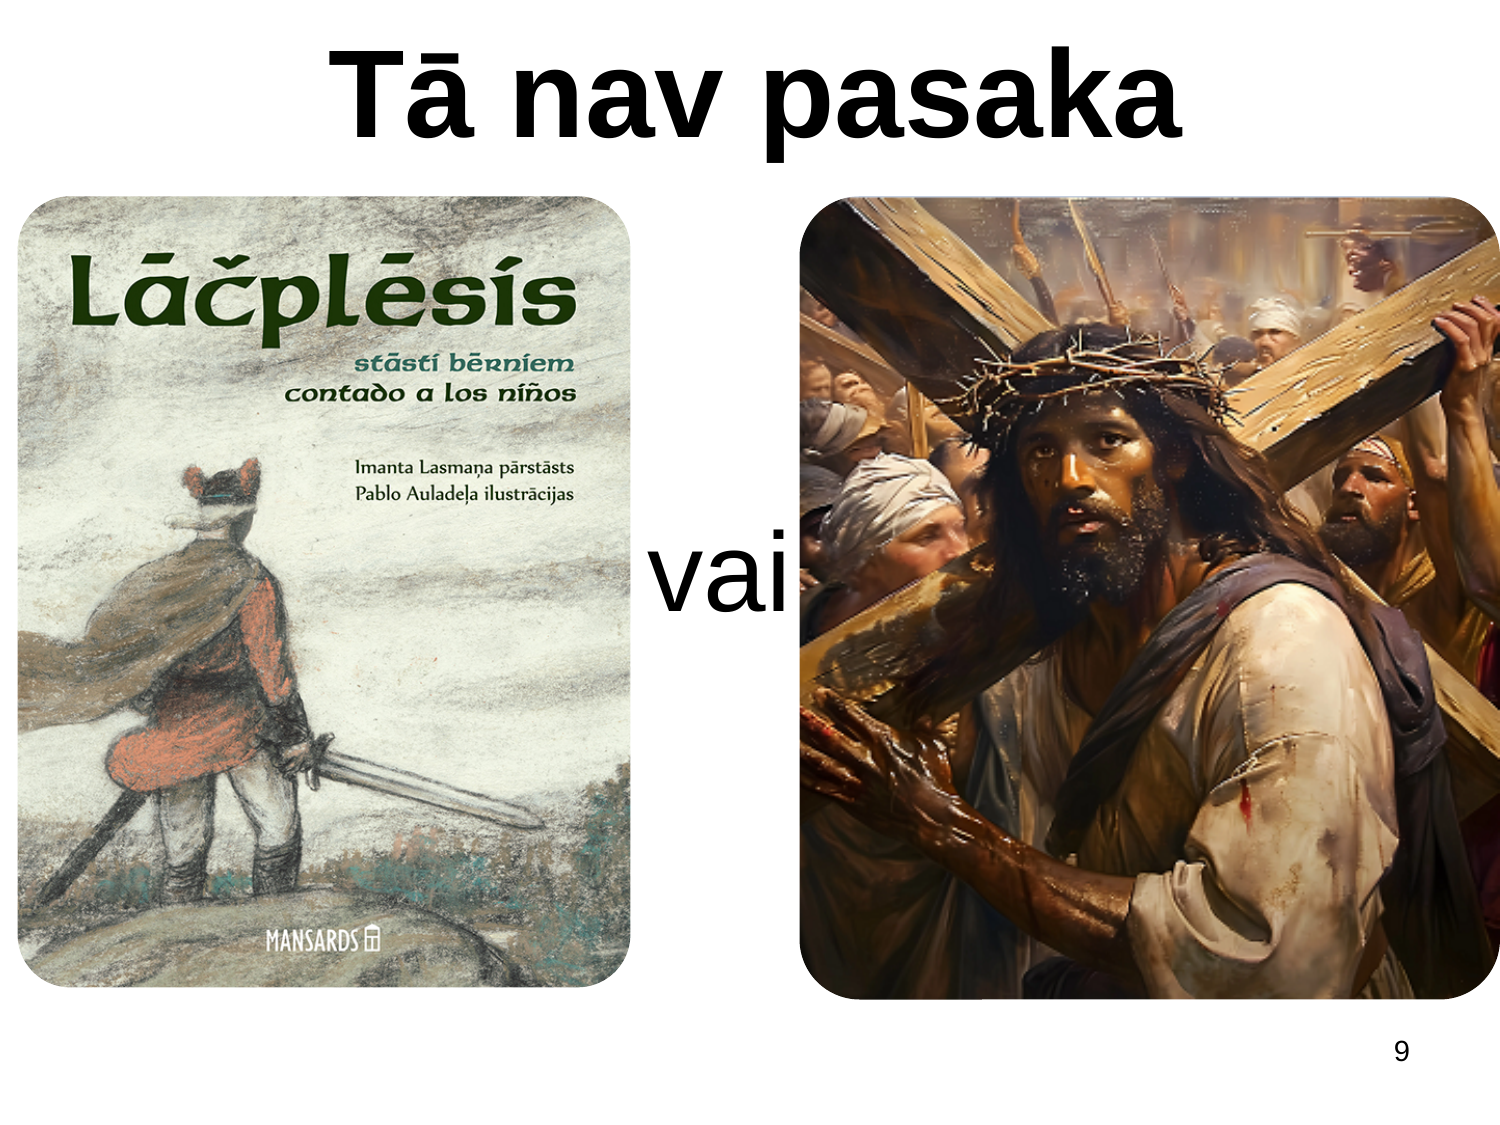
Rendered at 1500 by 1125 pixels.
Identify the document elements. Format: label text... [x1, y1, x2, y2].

picture [17, 196, 631, 988]
picture [799, 195, 1500, 1000]
title Tā nav pasaka [0, 0, 1500, 177]
text_box vai [636, 491, 794, 642]
slide_number 9 [1074, 1024, 1426, 1103]
